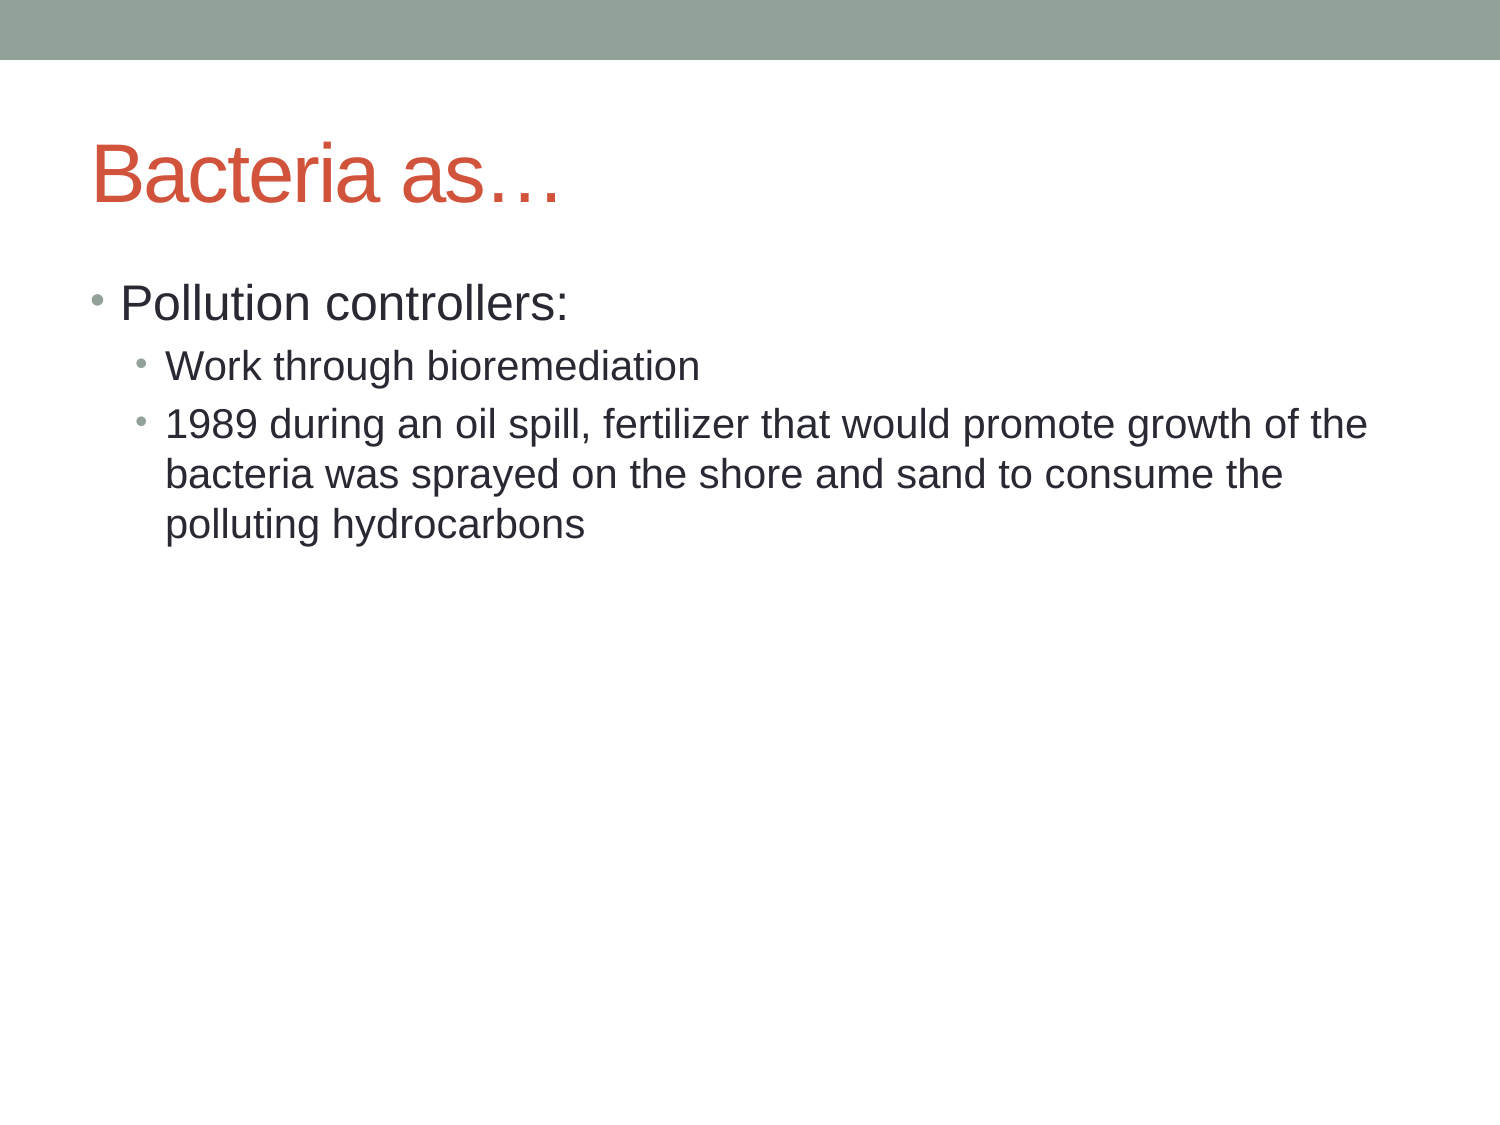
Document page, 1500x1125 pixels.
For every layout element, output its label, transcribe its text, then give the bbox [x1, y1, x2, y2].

list Pollution controllers: Work through bioremediation 1989 during an oil spill, fertilizer that would promote growth of the bacteria was sprayed on the shore and sand to consume the polluting hydrocarbons [75, 262, 1425, 1063]
title Bacteria as… [75, 87, 1425, 250]
